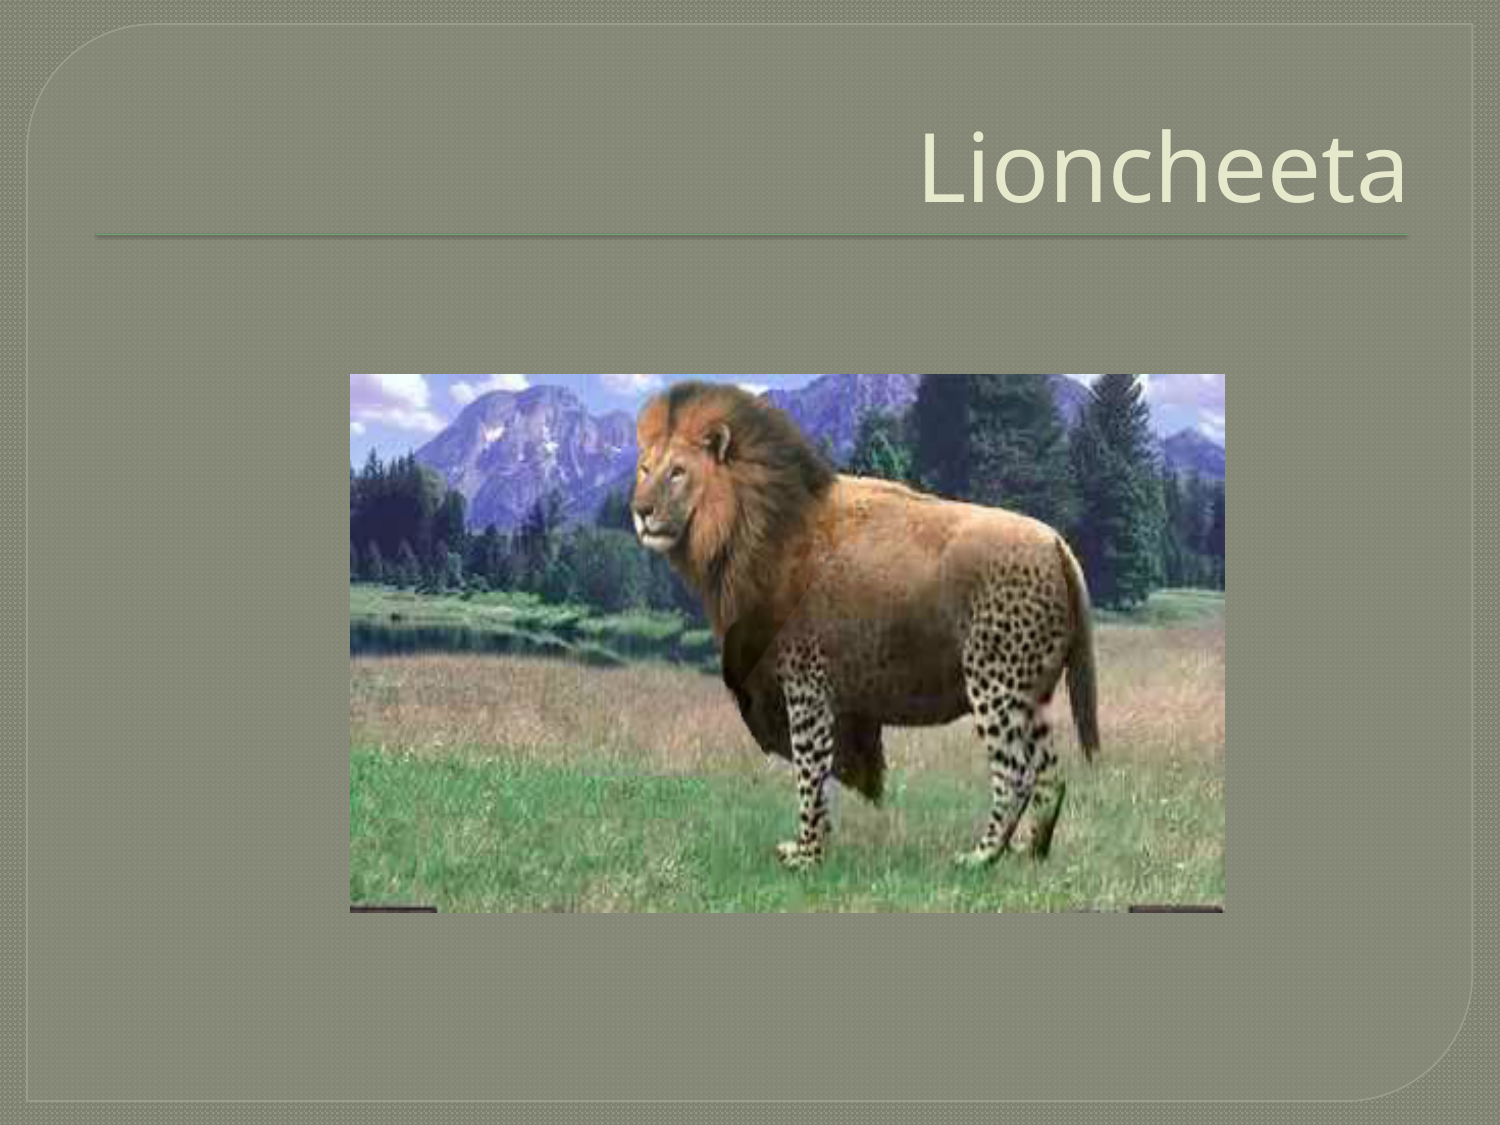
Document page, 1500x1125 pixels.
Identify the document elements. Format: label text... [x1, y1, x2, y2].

title Lioncheeta [75, 41, 1425, 230]
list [349, 374, 1226, 913]
